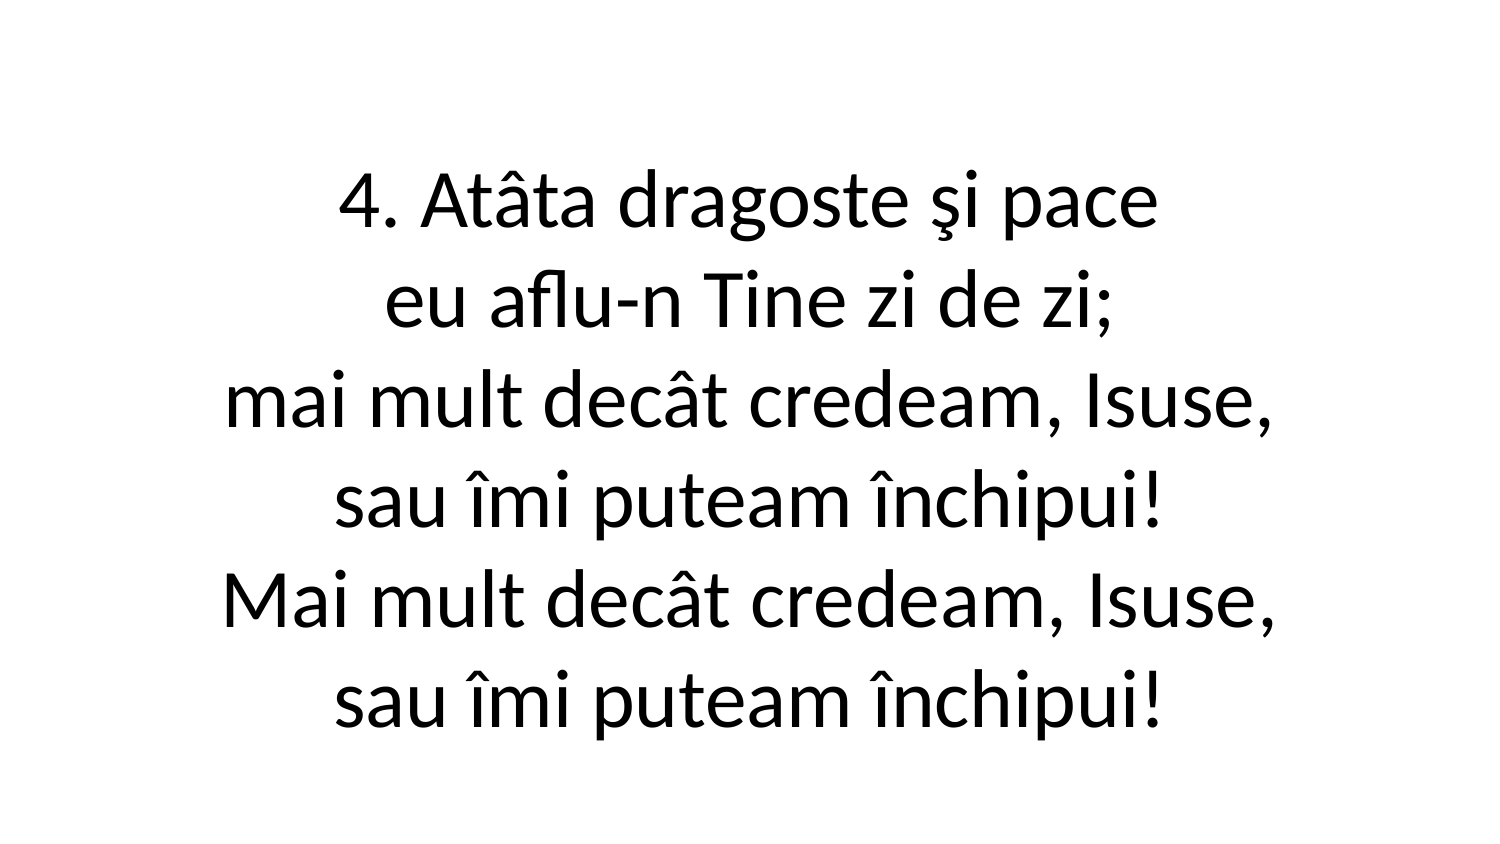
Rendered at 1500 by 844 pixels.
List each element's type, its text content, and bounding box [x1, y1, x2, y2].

text_box 4. Atâta dragoste şi pace eu aflu-n Tine zi de zi; mai mult decât credeam, Isuse, sau îmi puteam închipui! Mai mult decât credeam, Isuse, sau îmi puteam închipui! [205, 92, 1295, 752]
